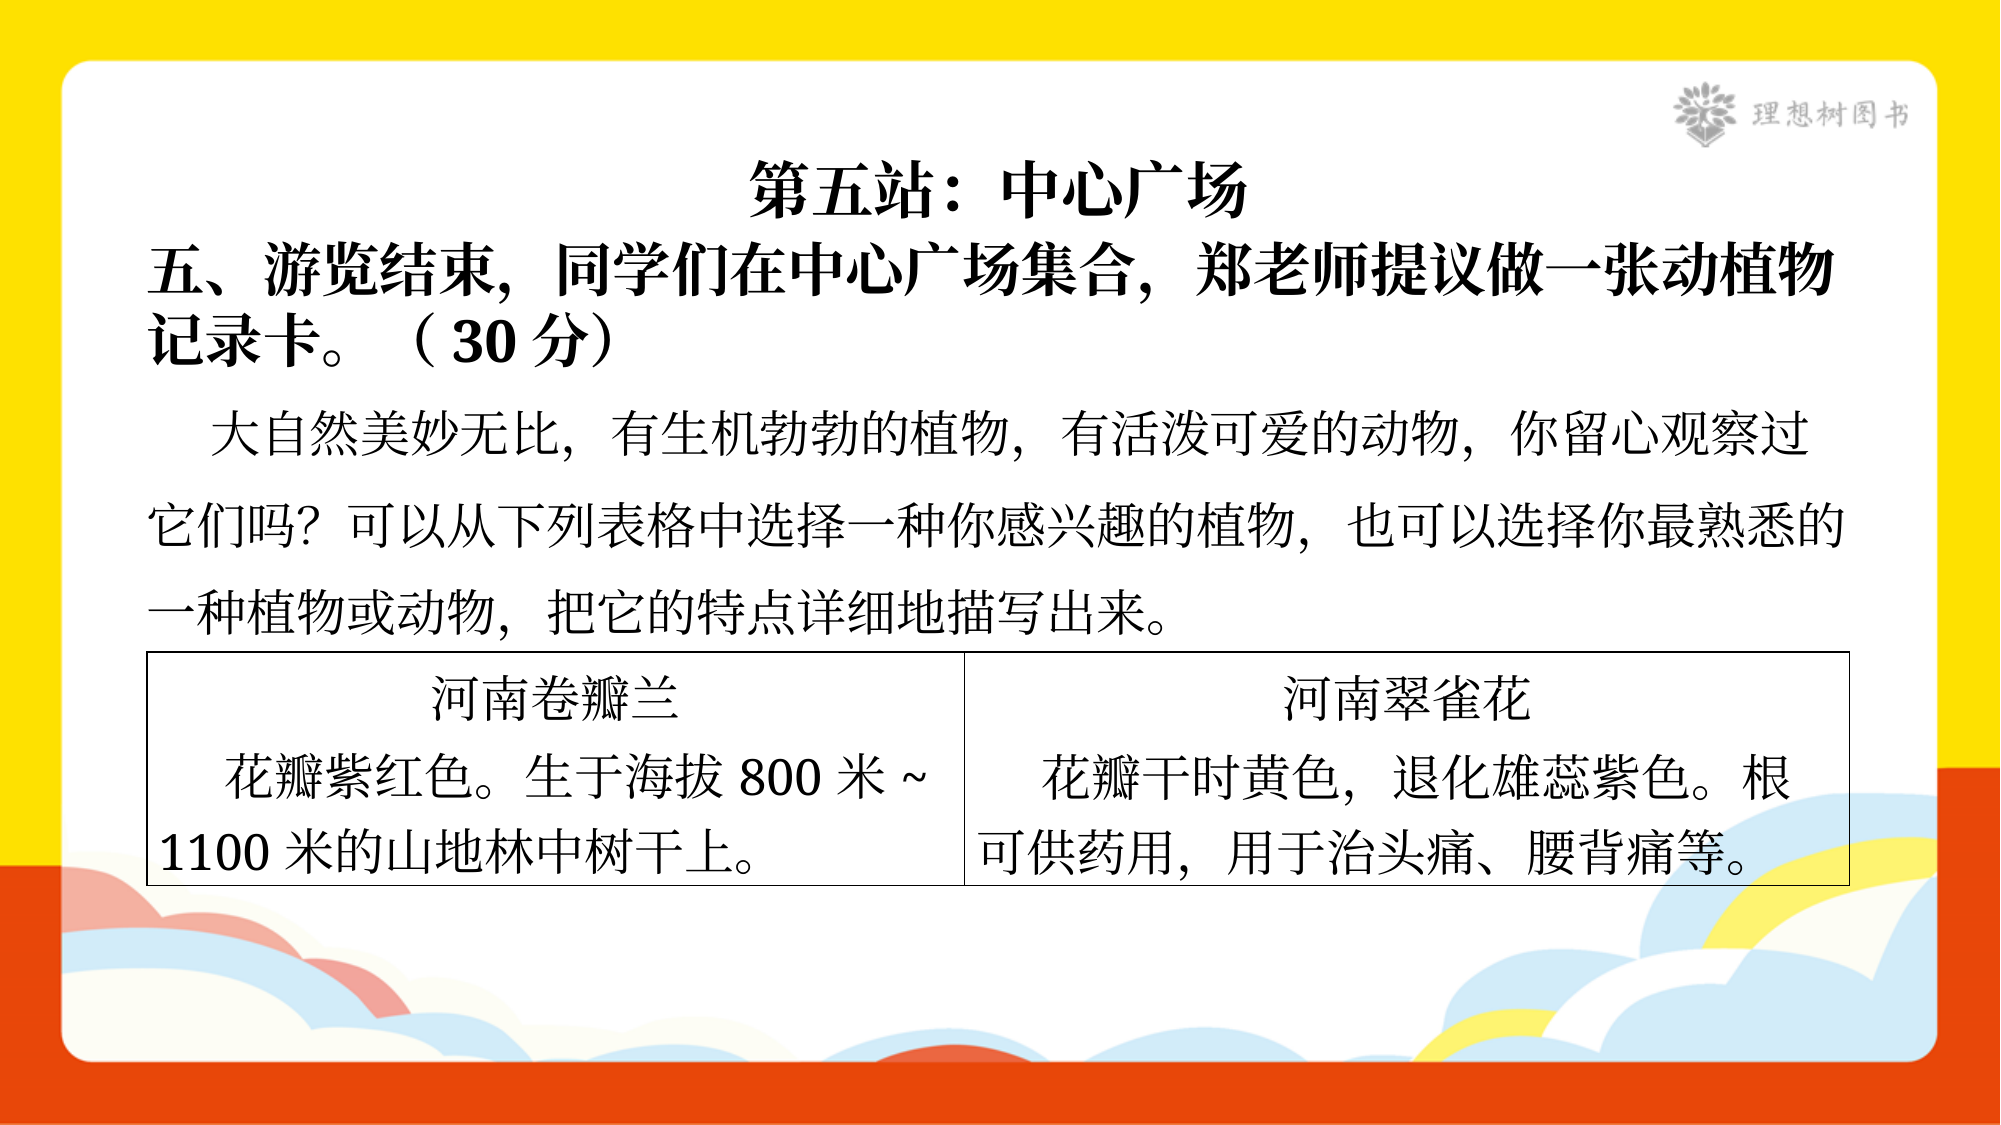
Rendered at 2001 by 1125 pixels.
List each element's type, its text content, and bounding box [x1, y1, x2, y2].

text_box 五、游览结束，同学们在中心广场集合，郑老师提议做一张动植物 记录卡。（30分） [146, 232, 1851, 370]
table_header 河南卷瓣兰 花瓣紫红色。生于海拔800米~ 1100米的山地林中树干上。 [148, 653, 964, 885]
table_header 河南翠雀花 花瓣干时黄色，退化雄蕊紫色。根 可供药用，用于治头痛、腰背痛等。 [965, 653, 1849, 885]
picture [0, 0, 2000, 1125]
text_box 第五站：中心广场 [146, 146, 1851, 222]
text_box 大自然美妙无比，有生机勃勃的植物，有活泼可爱的动物，你留心观察过 它们吗？可以从下列表格中选择一种你感兴趣的植物，也可以选择你最熟悉的 一种植物或动物，把它的特点详细地描写出来。 [146, 370, 1851, 632]
